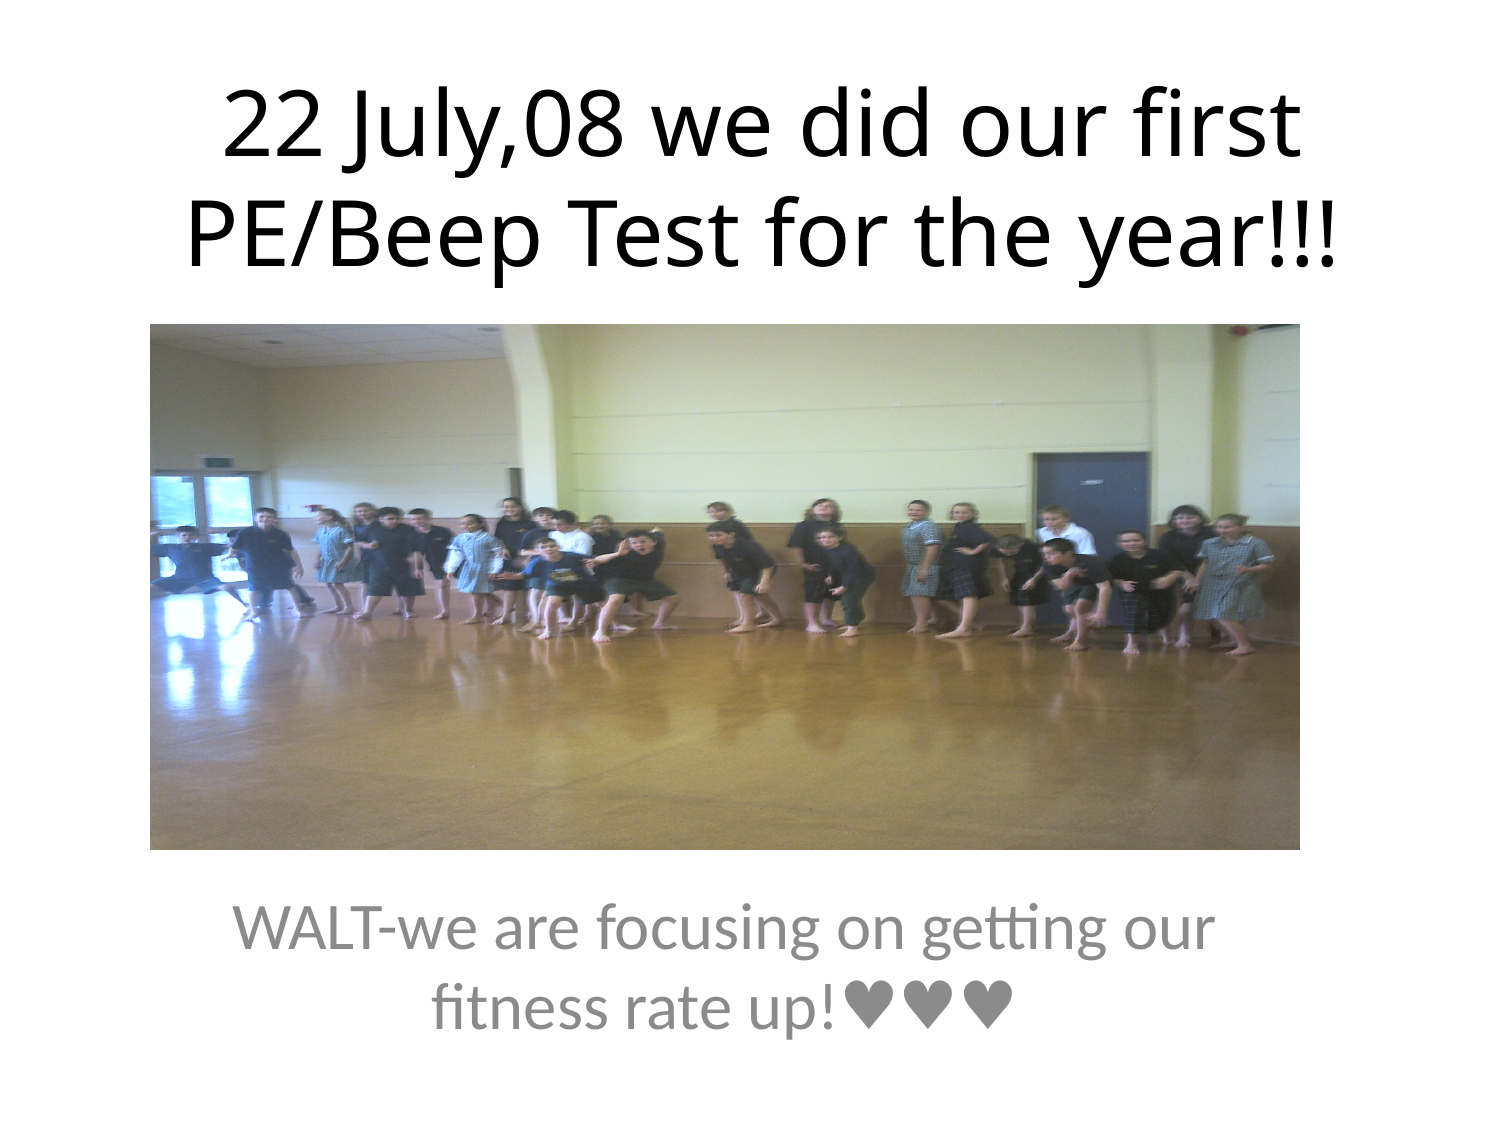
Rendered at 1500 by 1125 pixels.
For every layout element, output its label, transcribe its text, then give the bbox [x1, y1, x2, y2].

subtitle WALT-we are focusing on getting our fitness rate up!♥♥♥ [200, 875, 1250, 1100]
title 22 July,08 we did our first PE/Beep Test for the year!!! [125, 50, 1400, 300]
picture [149, 324, 1301, 851]
